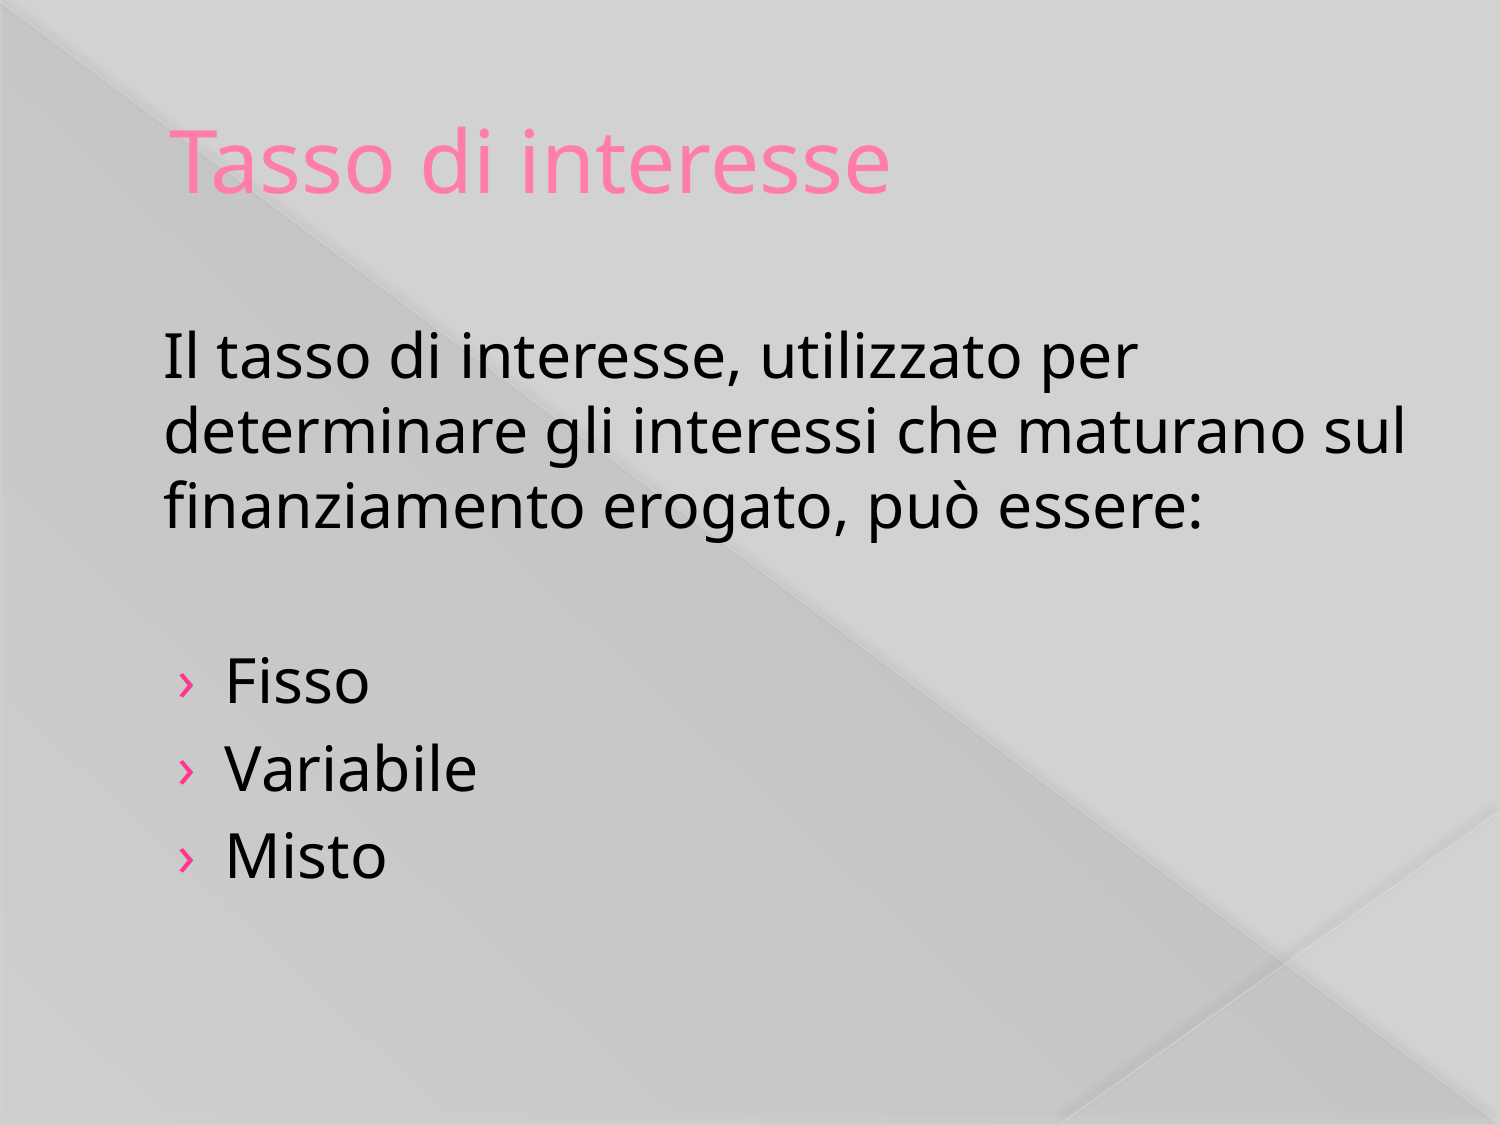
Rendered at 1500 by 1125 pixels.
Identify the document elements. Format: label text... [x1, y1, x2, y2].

list Il tasso di interesse, utilizzato per determinare gli interessi che maturano sul finanziamento erogato, può essere: Fisso Variabile Misto [75, 308, 1425, 1059]
title Tasso di interesse [75, 43, 1425, 274]
